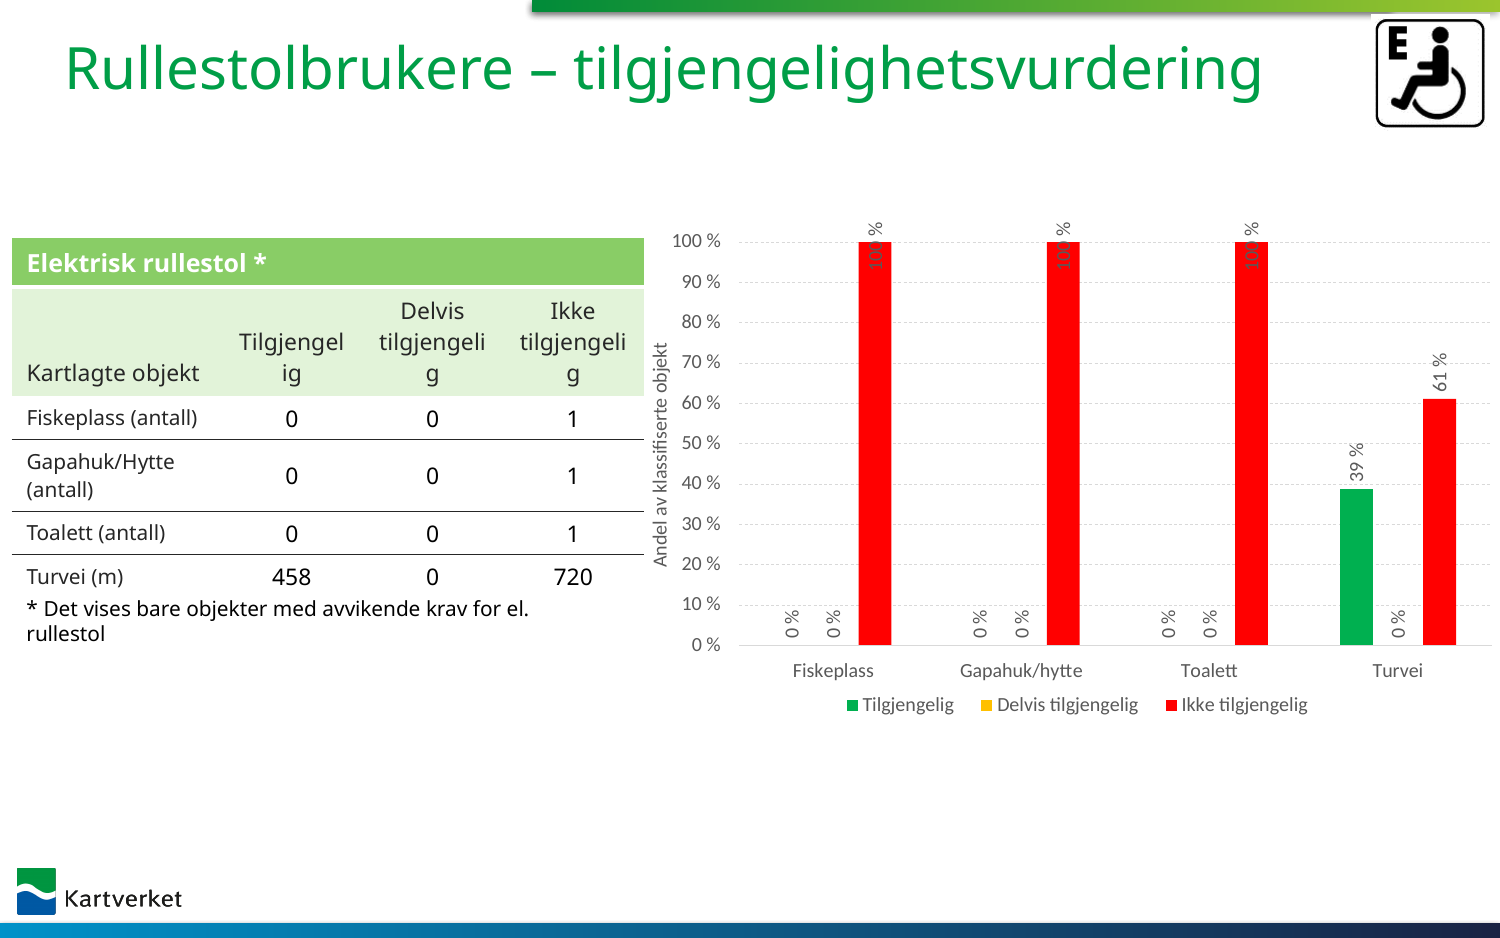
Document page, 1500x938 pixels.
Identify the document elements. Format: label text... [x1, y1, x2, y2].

table_cell Toalett (antall) [12, 512, 222, 554]
text_box * Det vises bare objekter med avvikende krav for el. rullestol [11, 588, 597, 653]
table_cell 0 [362, 396, 503, 439]
table_cell 0 [362, 512, 503, 554]
table_cell Turvei (m) [12, 555, 222, 588]
picture [643, 218, 1500, 728]
table_cell 0 [222, 440, 362, 511]
table_cell 0 [222, 396, 362, 439]
table_cell Gapahuk/Hytte (antall) [12, 440, 222, 511]
table_cell 1 [503, 440, 638, 511]
table_cell 0 [222, 512, 362, 554]
table_cell 0 [362, 440, 503, 511]
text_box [1371, 13, 1491, 133]
table_header Elektrisk rullestol * [12, 238, 638, 285]
table_cell Kartlagte objekt [12, 289, 222, 396]
table_cell Ikke tilgjengelig [503, 289, 638, 396]
text_box Rullestolbrukere – tilgjengelighetsvurdering [49, 12, 1372, 109]
table_cell 0 [362, 555, 503, 588]
table_cell Tilgjengelig [222, 289, 362, 396]
table_cell Delvis tilgjengelig [362, 289, 503, 396]
table_cell 458 [222, 555, 362, 588]
table_cell Fiskeplass (antall) [12, 396, 222, 439]
table_cell 1 [503, 396, 638, 439]
table_cell 1 [503, 512, 638, 554]
table_cell 720 [503, 555, 638, 598]
